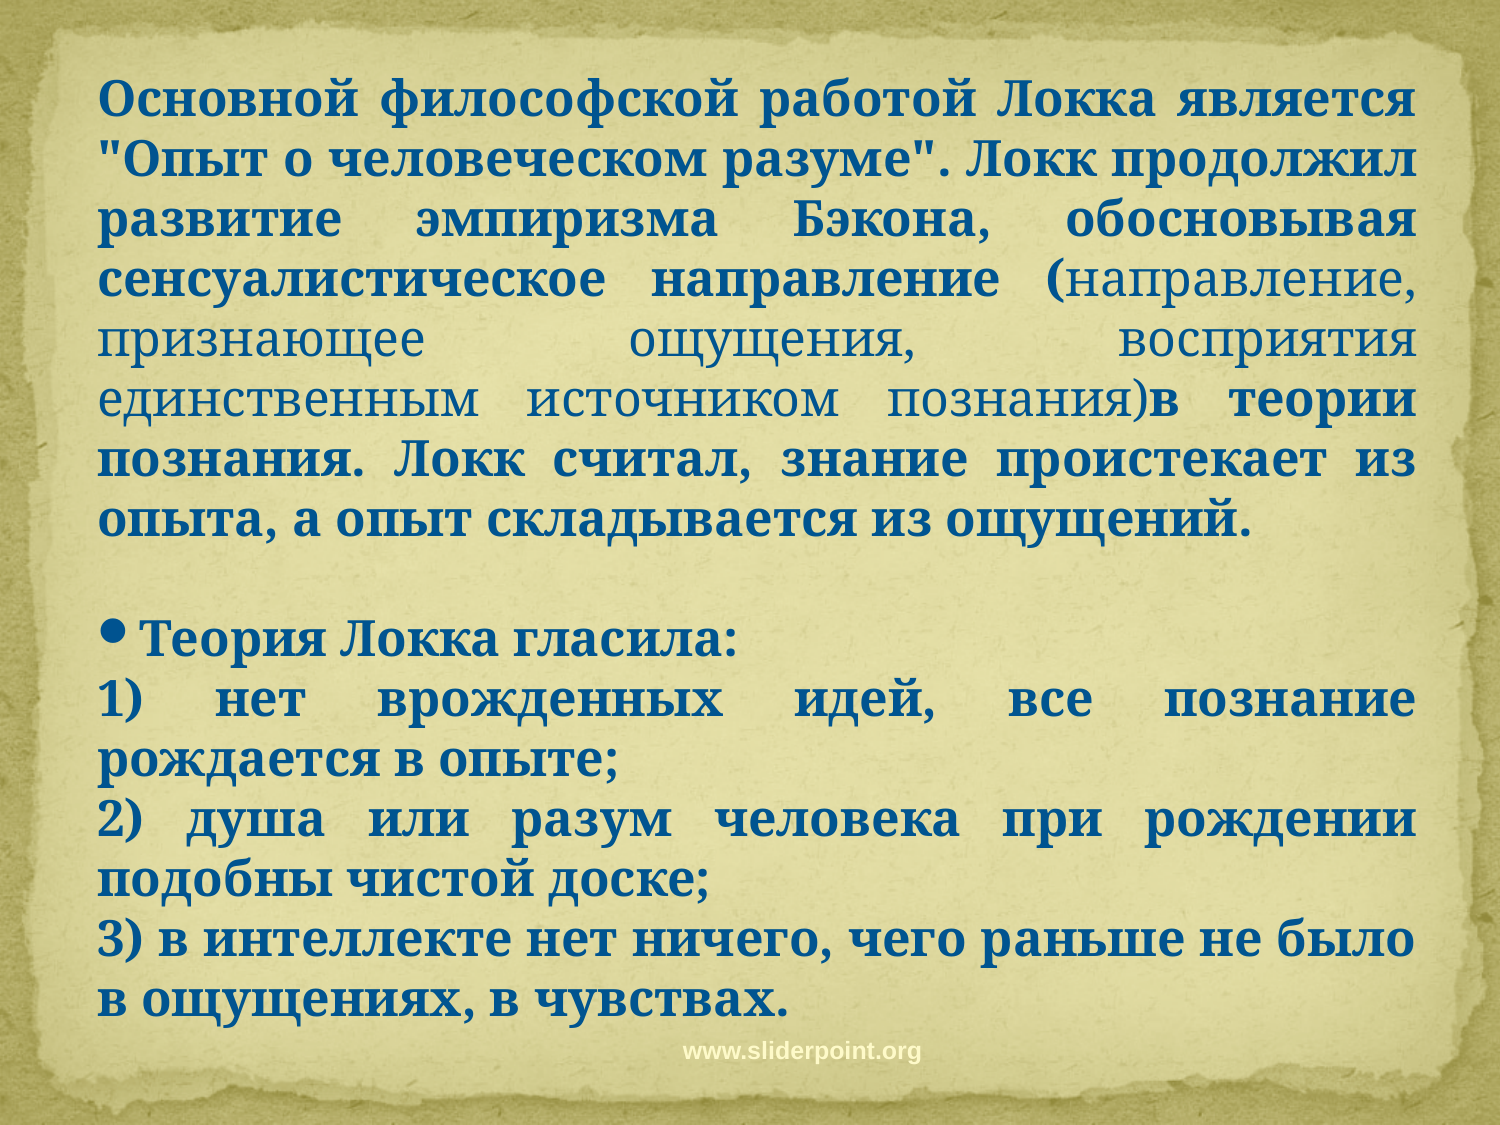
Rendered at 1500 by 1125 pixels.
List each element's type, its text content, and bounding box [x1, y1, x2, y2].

footer www.sliderpoint.org [350, 1017, 938, 1081]
list Основной философской работой Локка является "Опыт о человеческом разуме". Локк продолжил развитие эмпиризма Бэкона, обосновывая сенсуалистическое направление (направление, признающее ощущения, восприятия единственным источником познания)в теории познания. Локк считал, знание проистекает из опыта, а опыт складывается из ощущений. Теория Локка гласила: 1) нет врожденных идей, все познание рождается в опыте; 2) душа или разум человека при рождении подобны чистой доске; 3) в интеллекте нет ничего, чего раньше не было в ощущениях, в чувствах. [81, 58, 1433, 809]
